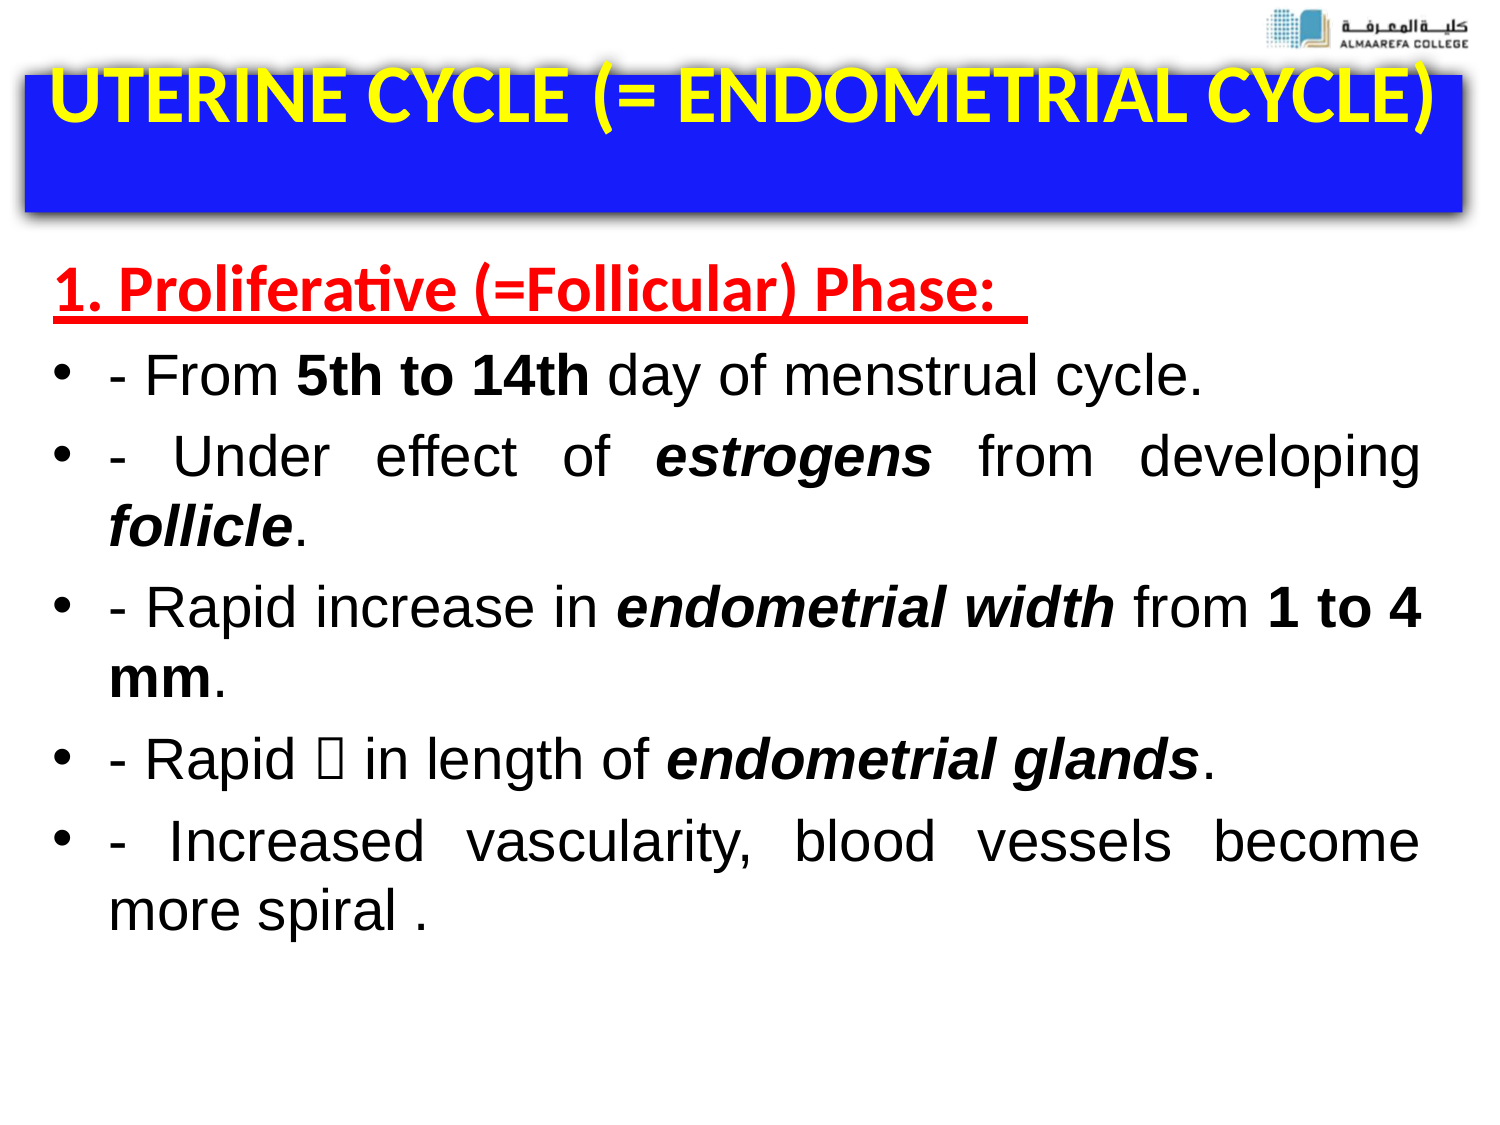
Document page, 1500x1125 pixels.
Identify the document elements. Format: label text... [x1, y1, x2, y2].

list 1. Proliferative (=Follicular) Phase: - From 5th to 14th day of menstrual cycle. - Under effect of estrogens from developing follicle. - Rapid increase in endometrial width from 1 to 4 mm. - Rapid  in length of endometrial glands. - Increased vascularity, blood vessels become more spiral . [37, 237, 1438, 1063]
title UTERINE CYCLE (= ENDOMETRIAL CYCLE) [24, 75, 1463, 213]
picture [1262, 0, 1473, 65]
